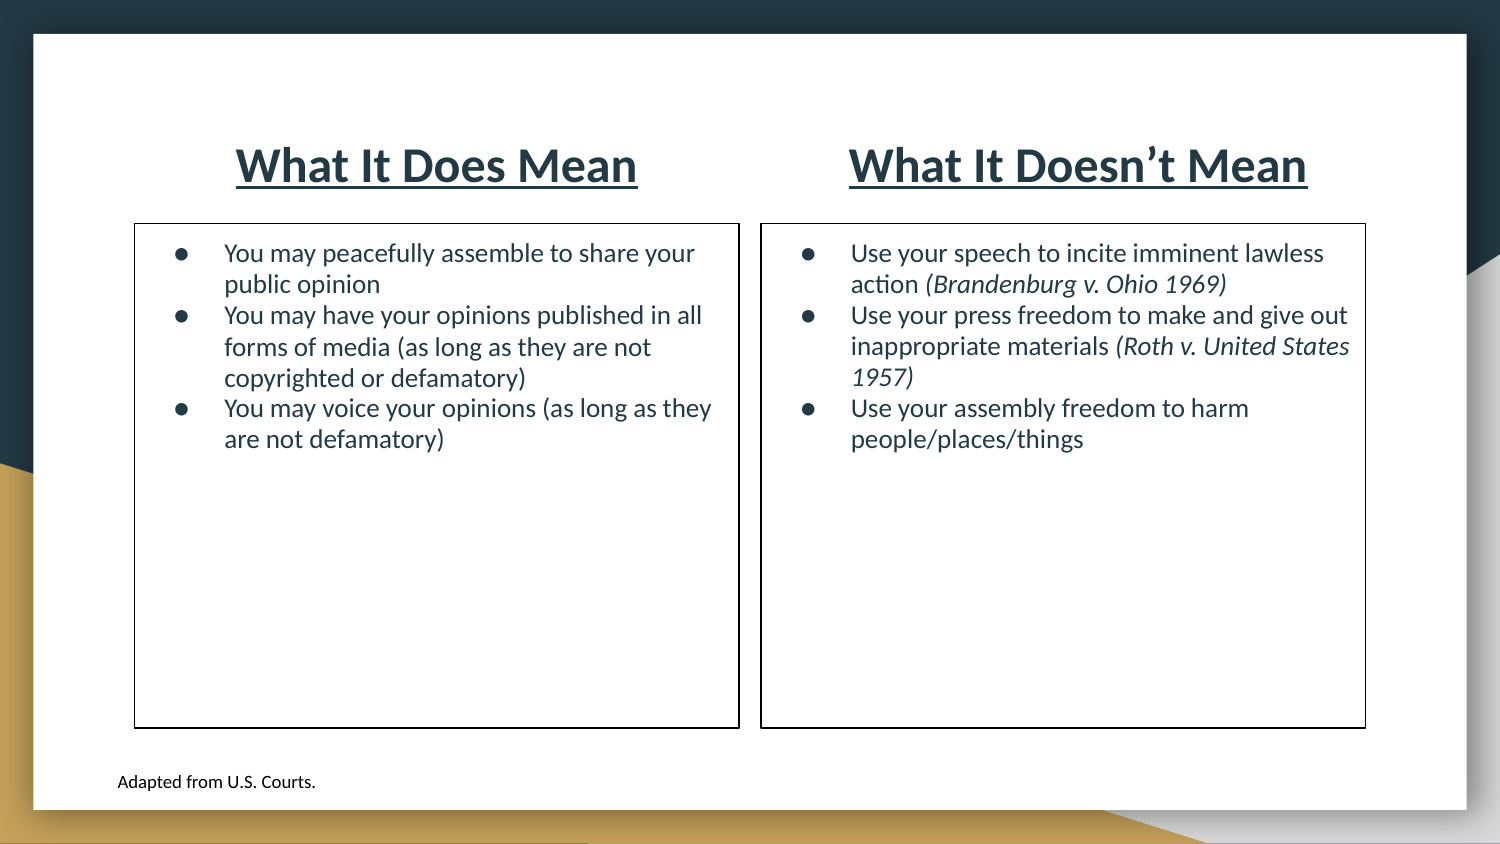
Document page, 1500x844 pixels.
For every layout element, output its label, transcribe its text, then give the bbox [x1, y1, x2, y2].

list What It Doesn’t Mean [775, 109, 1381, 224]
text_box Adapted from U.S. Courts. [102, 758, 1359, 804]
list What It Does Mean [134, 109, 739, 224]
list You may peacefully assemble to share your public opinion You may have your opinions published in all forms of media (as long as they are not copyrighted or defamatory) You may voice your opinions (as long as they are not defamatory) [134, 224, 739, 729]
list Use your speech to incite imminent lawless action (Brandenburg v. Ohio 1969) Use your press freedom to make and give out inappropriate materials (Roth v. United States 1957) Use your assembly freedom to harm people/places/things [760, 223, 1366, 729]
